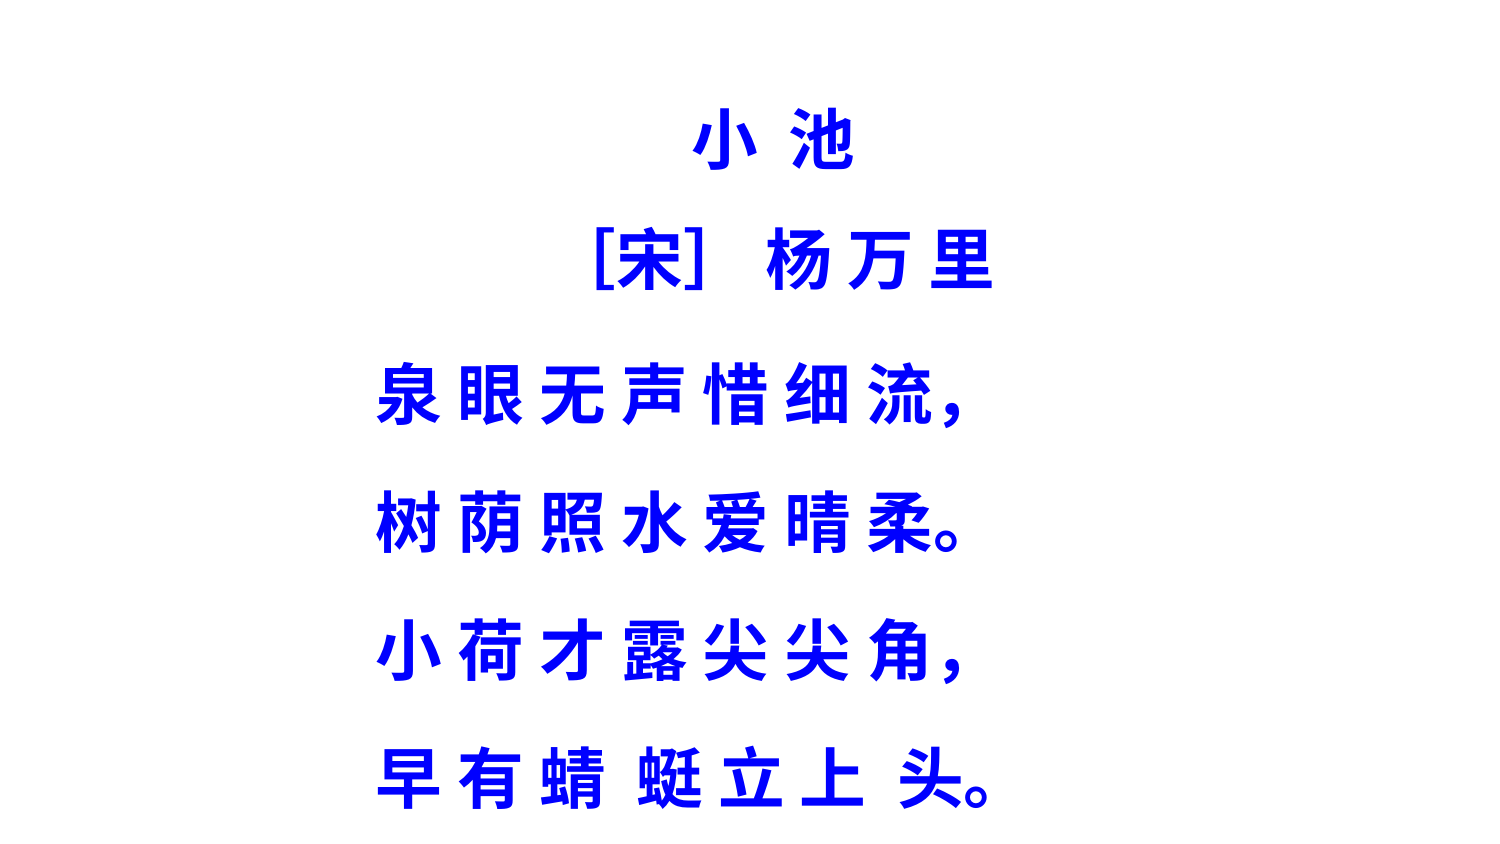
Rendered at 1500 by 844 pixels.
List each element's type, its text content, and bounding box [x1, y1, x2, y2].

text_box 小 池 ［宋］ 杨 万 里 [506, 50, 1040, 297]
text_box [721, 301, 754, 427]
text_box [757, 687, 789, 822]
text_box [721, 559, 754, 694]
text_box [721, 427, 754, 559]
text_box 泉 眼 无 声 惜 细 流， 树 荫 照 水 爱 晴 柔。 小 荷 才 露 尖 尖 角， 早 有 蜻 蜓 立 上 头。 [360, 297, 1229, 824]
